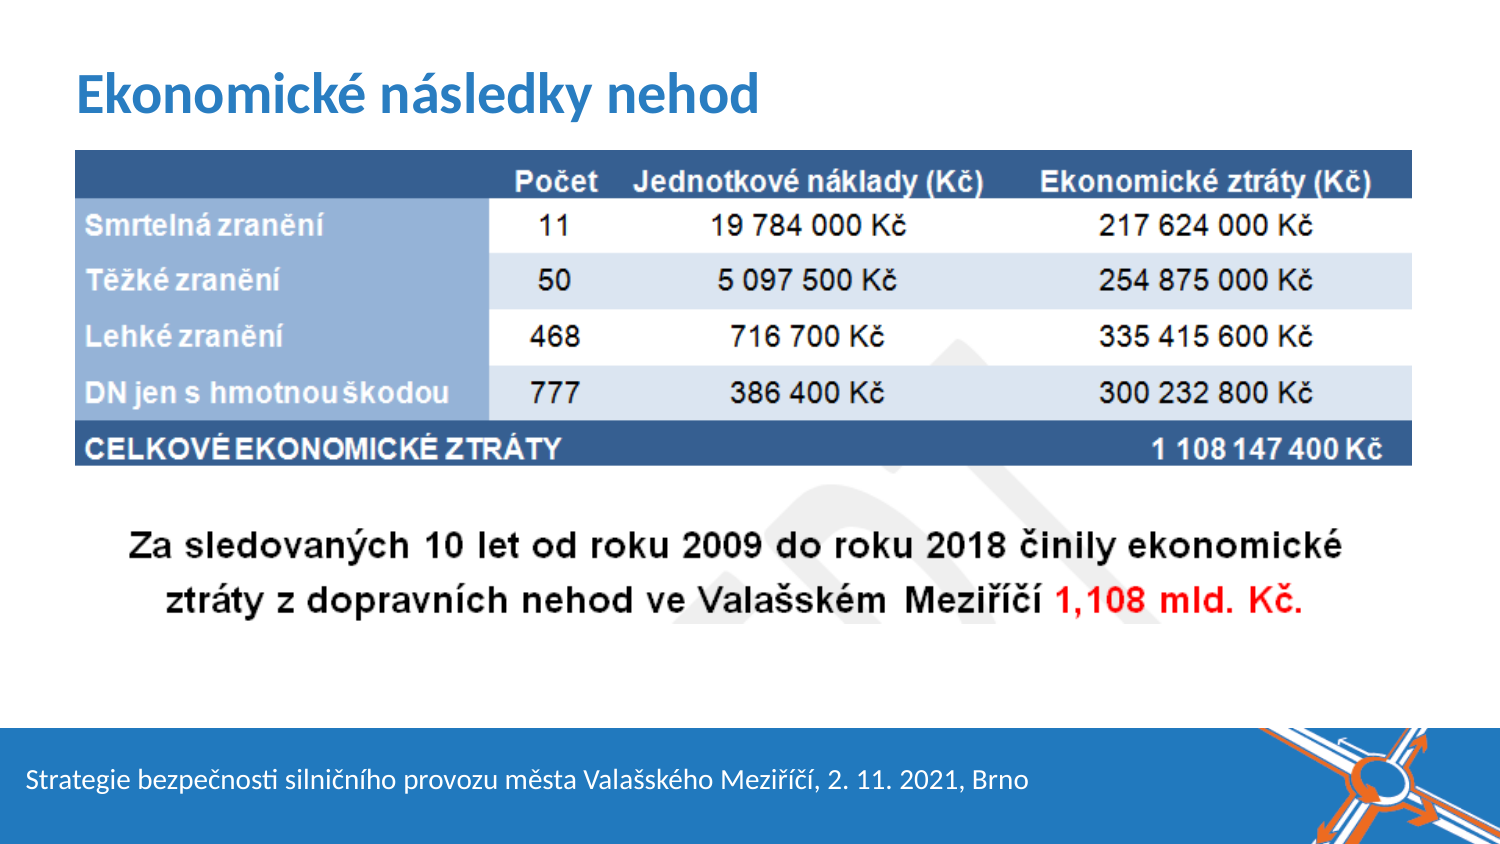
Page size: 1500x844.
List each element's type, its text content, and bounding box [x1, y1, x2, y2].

text_box Strategie bezpečnosti silničního provozu města Valašského Meziříčí, 2. 11. 2021, Brno [10, 752, 1447, 803]
title Ekonomické následky nehod [61, 43, 1412, 137]
picture [0, 728, 1500, 844]
picture [75, 149, 1412, 624]
